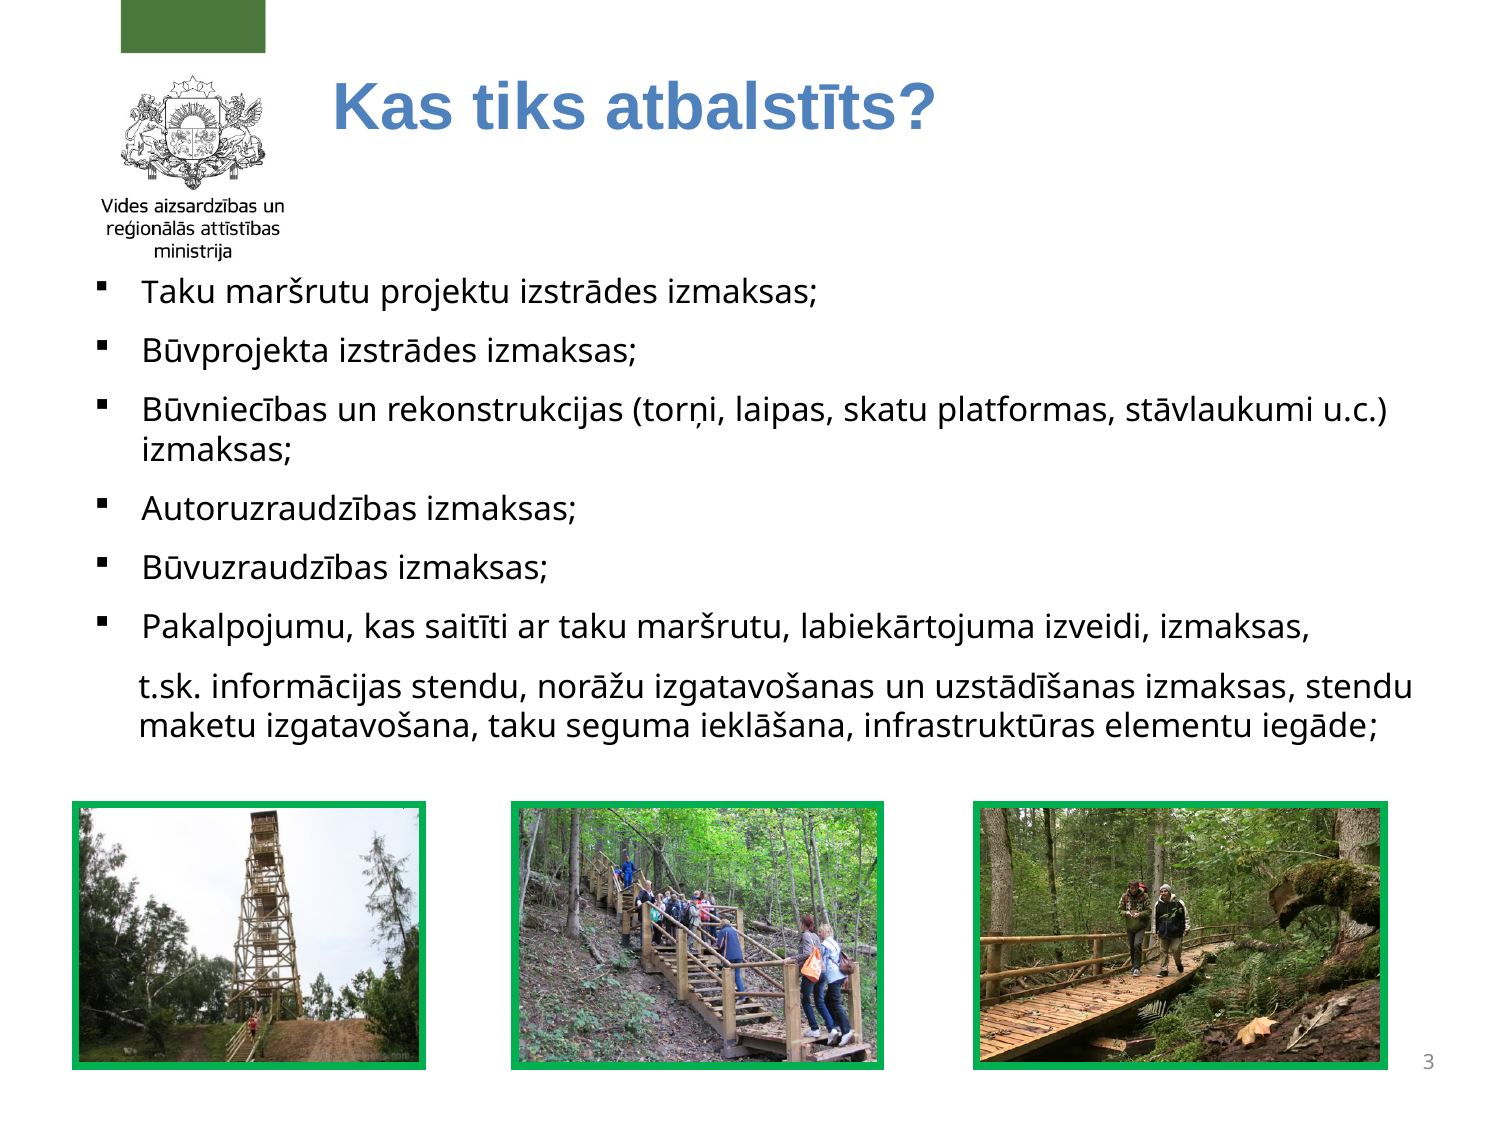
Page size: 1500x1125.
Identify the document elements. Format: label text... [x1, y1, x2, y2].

picture [48, 0, 338, 321]
picture [979, 807, 1381, 1063]
title Kas tiks atbalstīts? [316, 55, 1469, 190]
picture [78, 807, 420, 1063]
list Taku maršrutu projektu izstrādes izmaksas; Būvprojekta izstrādes izmaksas; Būvniecības un rekonstrukcijas (torņi, laipas, skatu platformas, stāvlaukumi u.c.) izmaksas; Autoruzraudzības izmaksas; Būvuzraudzības izmaksas; Pakalpojumu, kas saitīti ar taku maršrutu, labiekārtojuma izveidi, izmaksas, t.sk. informācijas stendu, norāžu izgatavošanas un uzstādīšanas izmaksas, stendu maketu izgatavošana, taku seguma ieklāšana, infrastruktūras elementu iegāde; [78, 262, 1469, 1038]
picture [518, 807, 877, 1063]
slide_number 3 [1380, 1037, 1450, 1088]
